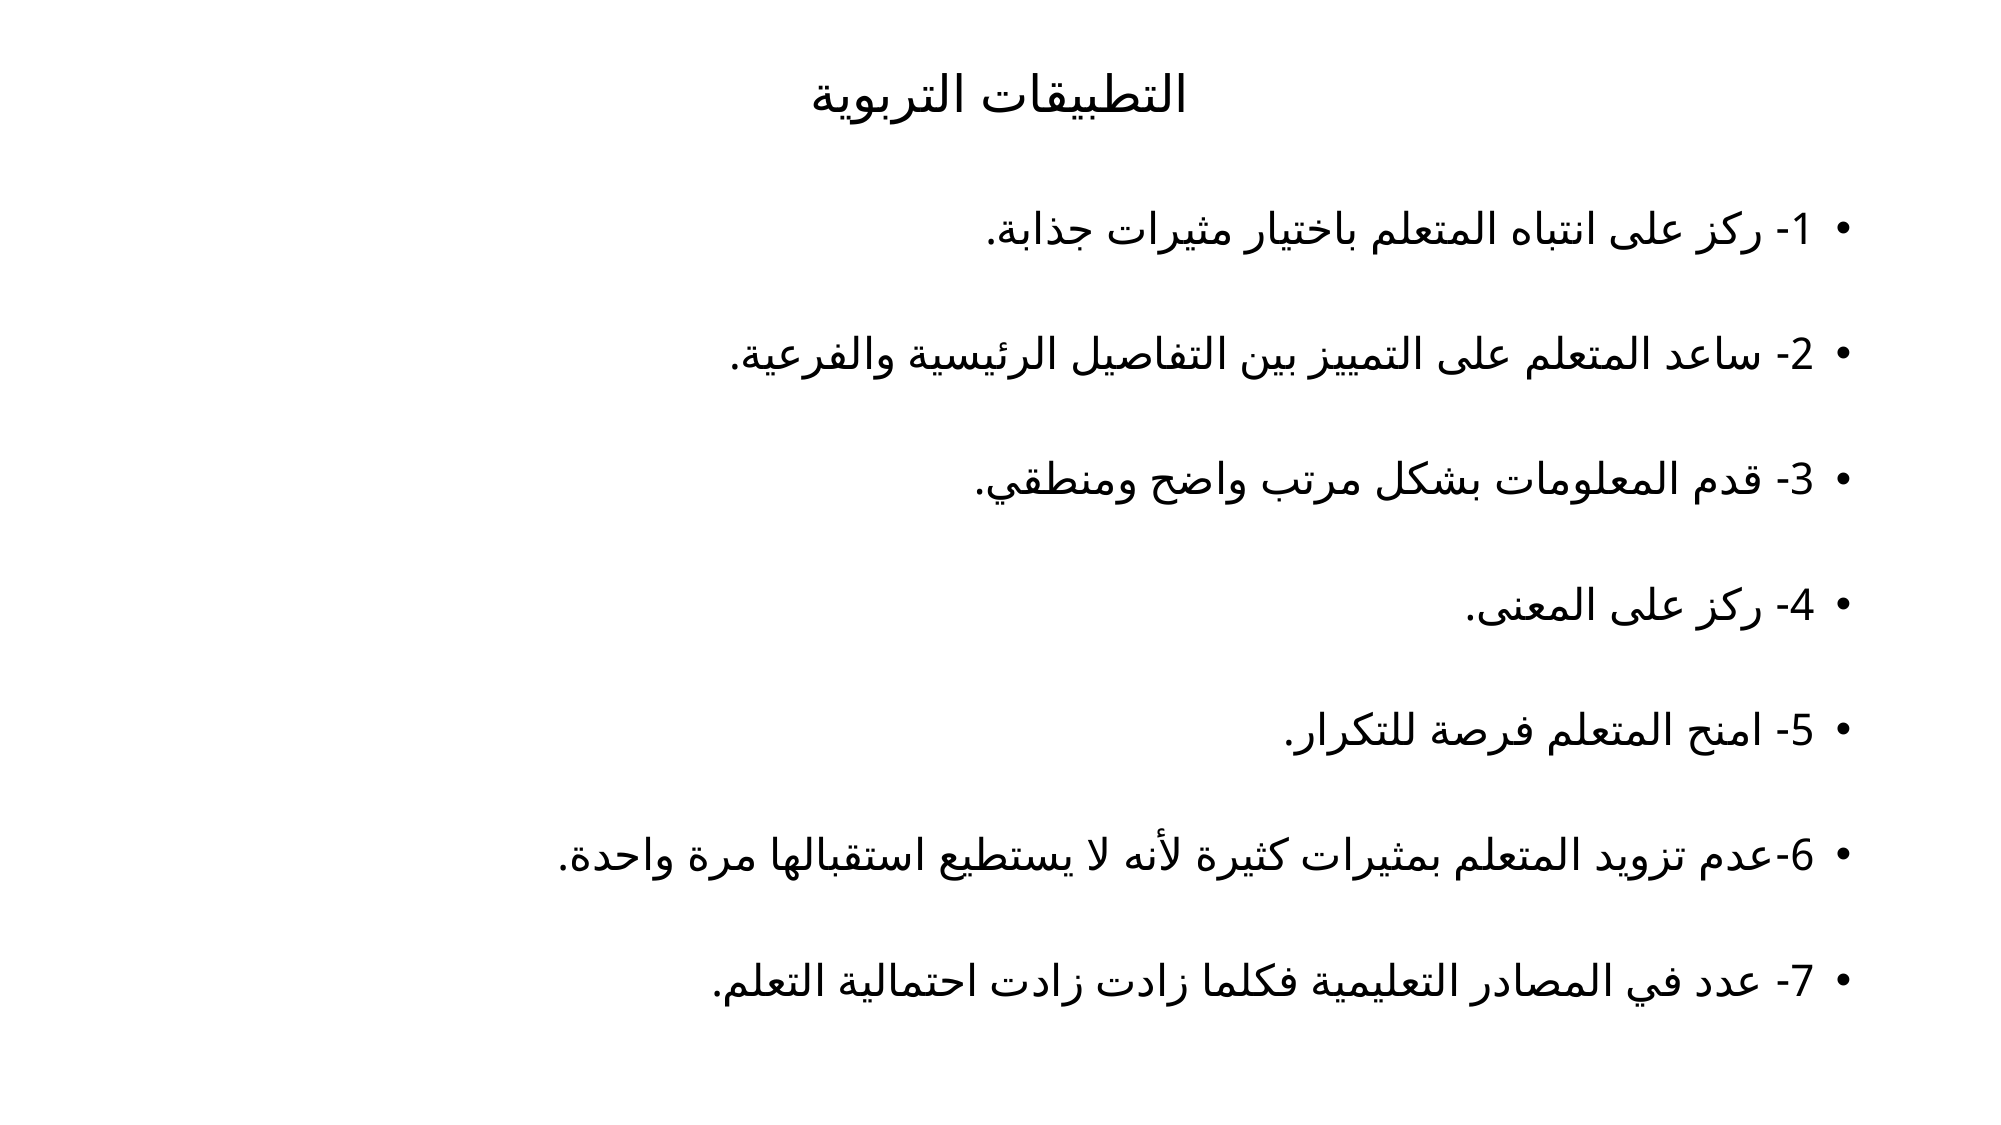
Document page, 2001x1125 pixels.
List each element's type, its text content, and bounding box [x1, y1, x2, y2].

title التطبيقات التربوية [137, 59, 1863, 132]
list 1- ركز على انتباه المتعلم باختيار مثيرات جذابة. 2- ساعد المتعلم على التمييز بين التفاصيل الرئيسية والفرعية. 3- قدم المعلومات بشكل مرتب واضح ومنطقي. 4- ركز على المعنى. 5- امنح المتعلم فرصة للتكرار. 6-عدم تزويد المتعلم بمثيرات كثيرة لأنه لا يستطيع استقبالها مرة واحدة. 7- عدد في المصادر التعليمية فكلما زادت زادت احتمالية التعلم. [137, 199, 1863, 1014]
